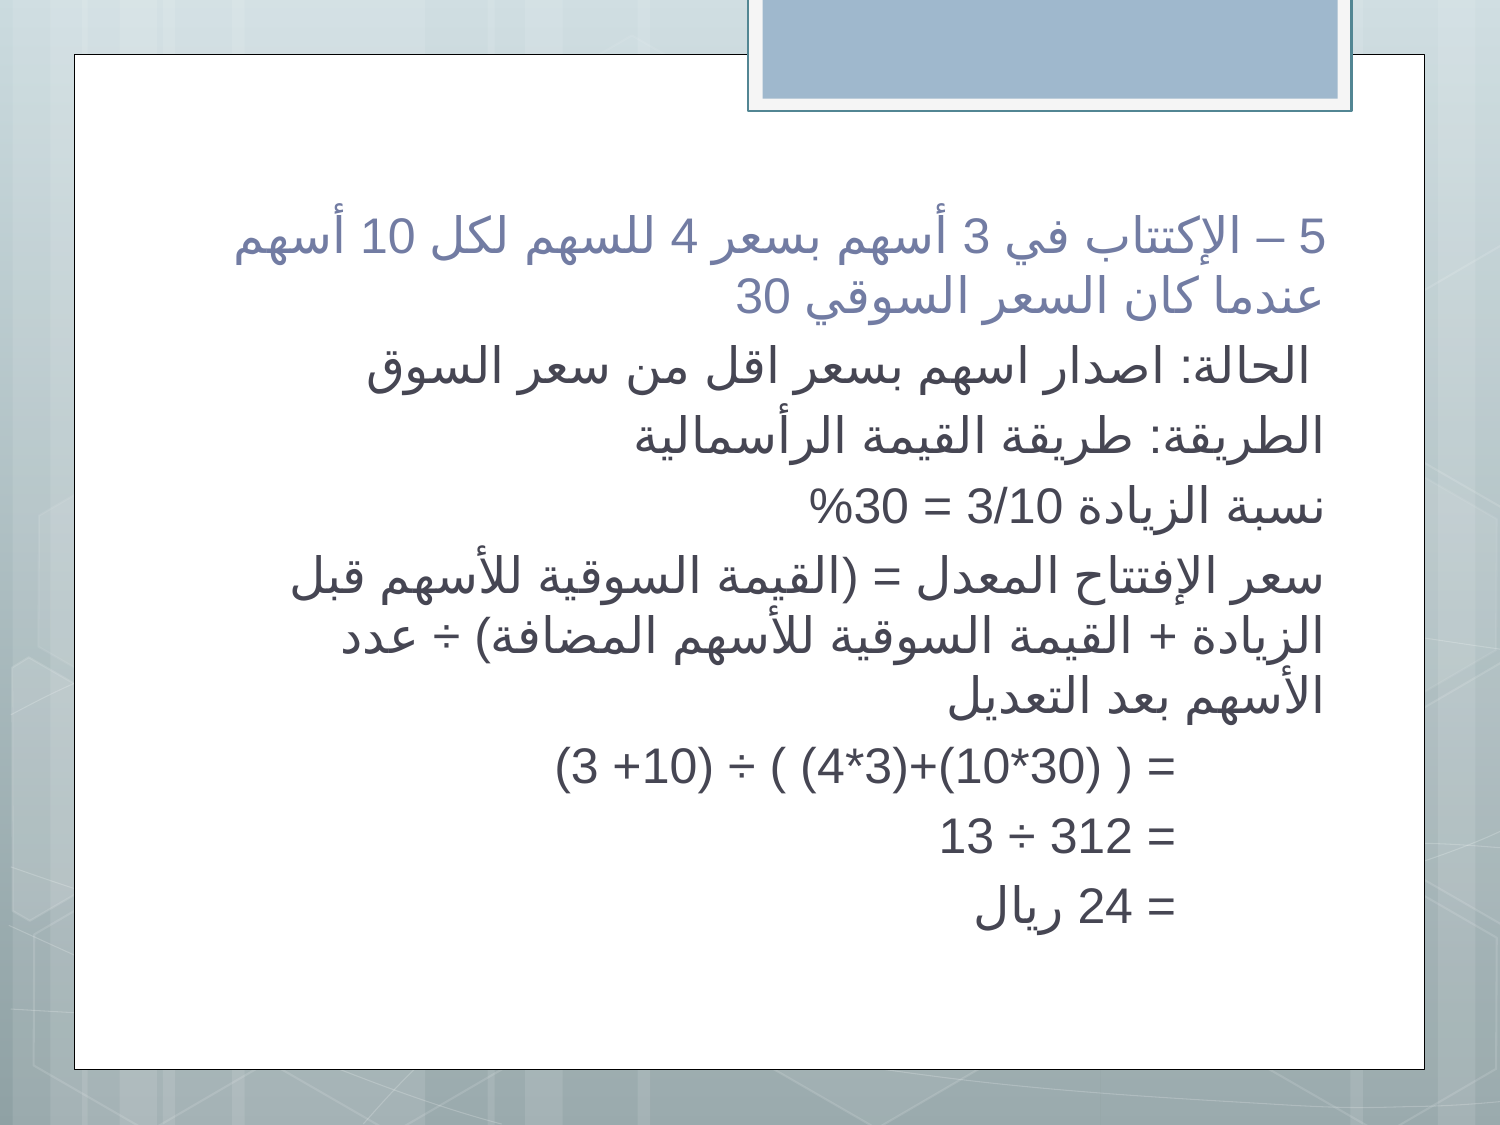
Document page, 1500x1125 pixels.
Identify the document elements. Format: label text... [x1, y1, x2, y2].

list 5 – الإكتتاب في 3 أسهم بسعر 4 للسهم لكل 10 أسهم عندما كان السعر السوقي 30 الحالة: اصدار اسهم بسعر اقل من سعر السوق الطريقة: طريقة القيمة الرأسمالية نسبة الزيادة 3/10 = 30% سعر الإفتتاح المعدل = (القيمة السوقية للأسهم قبل الزيادة + القيمة السوقية للأسهم المضافة) ÷ عدد الأسهم بعد التعديل = ( (30*10)+(3*4) ) ÷ (10+ 3) = 312 ÷ 13 = 24 ريال [171, 196, 1353, 957]
